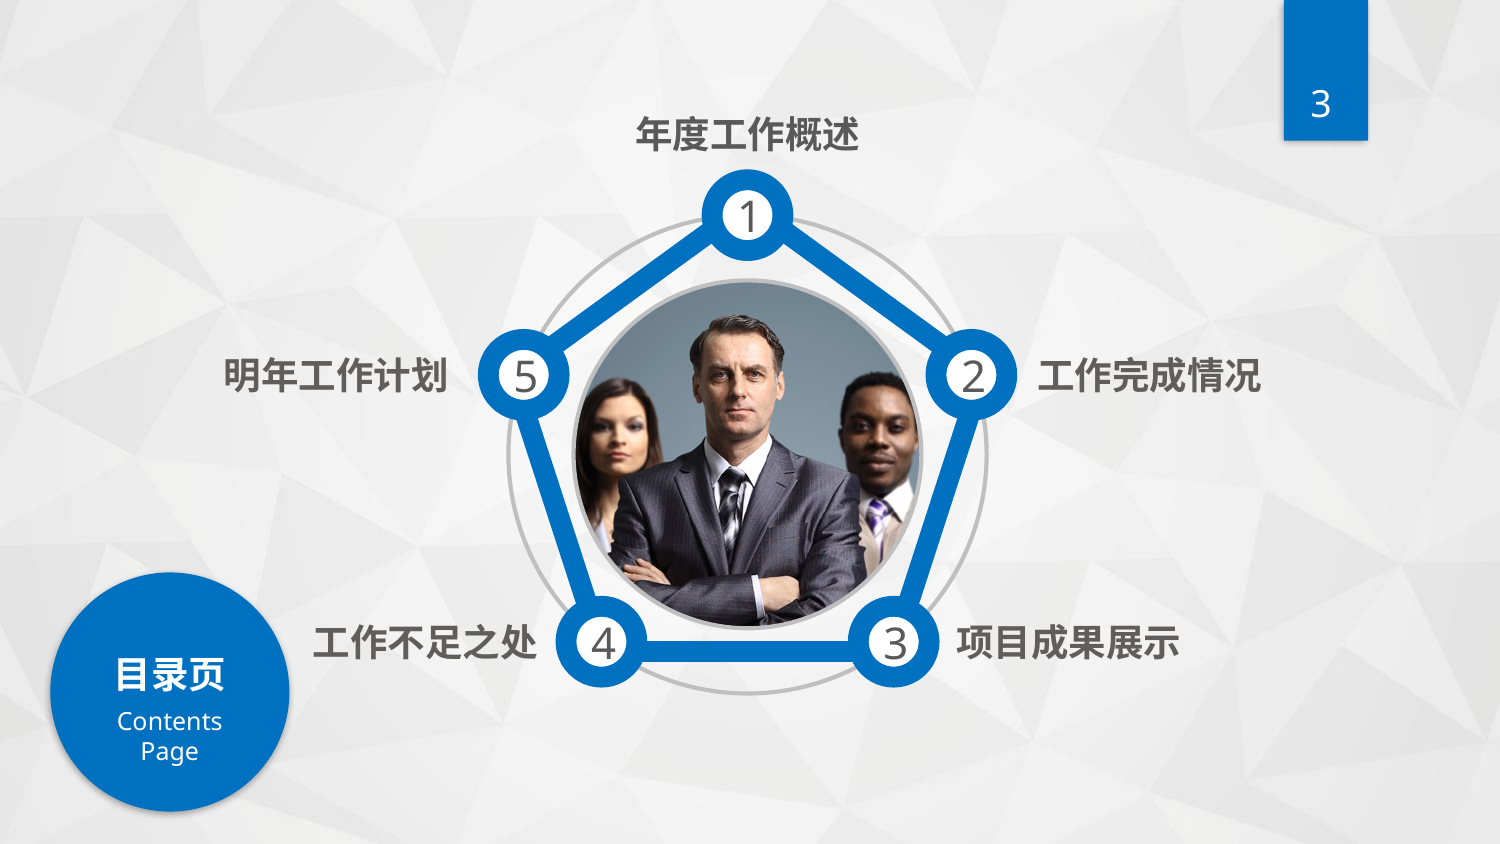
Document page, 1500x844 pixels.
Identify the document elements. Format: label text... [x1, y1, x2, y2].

text_box 项目成果展示 [1012, 613, 1211, 670]
text_box 年度工作概述 [613, 105, 882, 162]
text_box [488, 179, 1008, 694]
text_box 工作完成情况 [1012, 346, 1294, 403]
text_box 明年工作计划 [206, 346, 467, 403]
text_box 工作不足之处 [301, 613, 483, 670]
picture [0, 0, 1500, 844]
